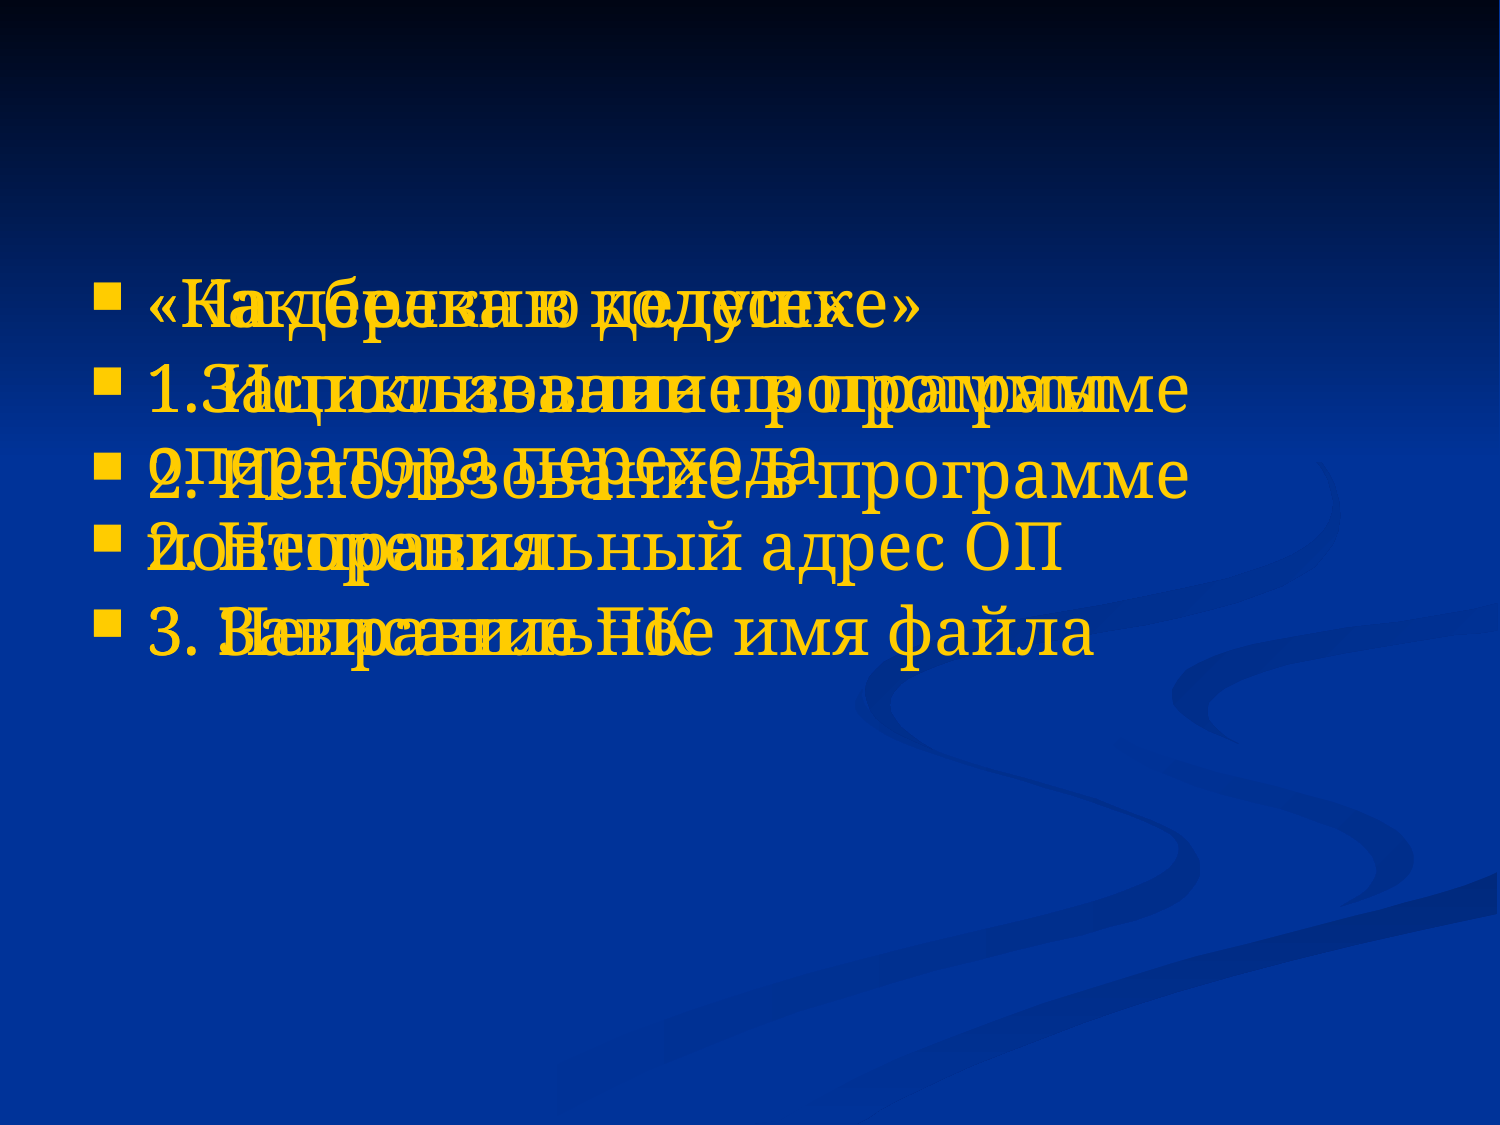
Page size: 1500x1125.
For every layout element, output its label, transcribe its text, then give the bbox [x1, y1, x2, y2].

list «Как белка в колесе» 1.Зацикливание программы 2. Использование в программе повторения 3. Зависание ПК [75, 262, 1425, 1005]
